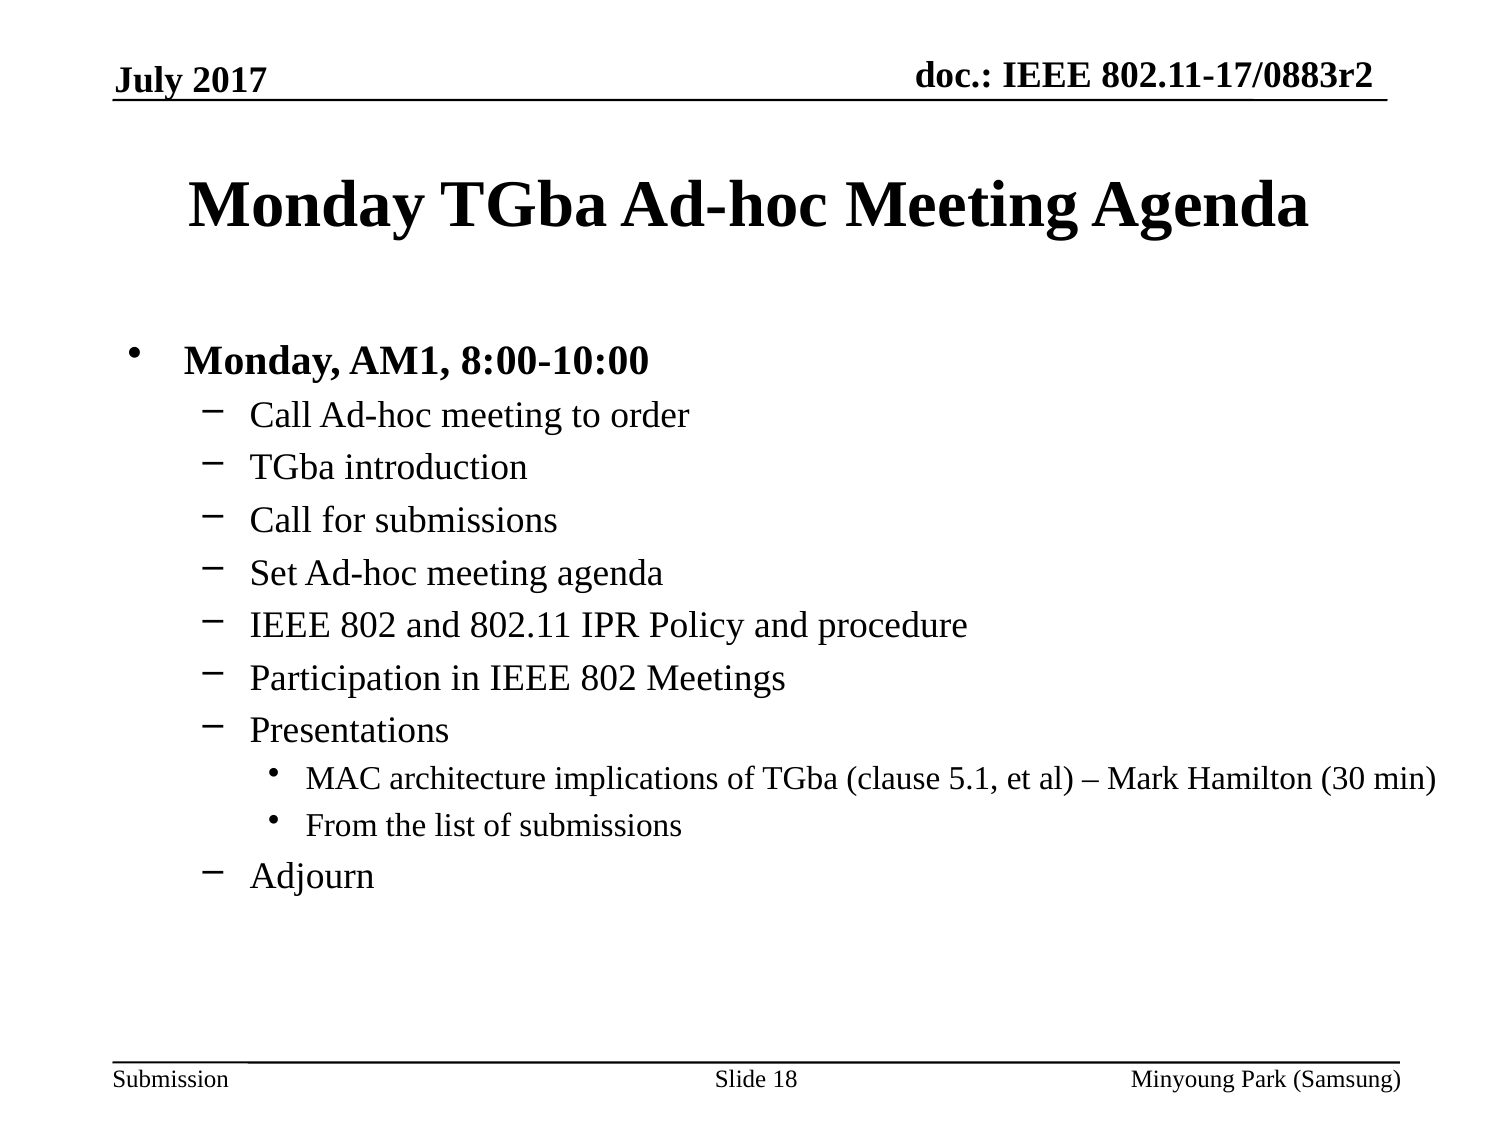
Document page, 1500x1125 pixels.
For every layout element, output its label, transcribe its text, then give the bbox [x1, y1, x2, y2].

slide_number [114, 54, 374, 101]
title Monday TGba Ad-hoc Meeting Agenda [112, 112, 1388, 288]
list Monday, AM1, 8:00-10:00 Call Ad-hoc meeting to order TGba introduction Call for submissions Set Ad-hoc meeting agenda IEEE 802 and 802.11 IPR Policy and procedure Participation in IEEE 802 Meetings Presentations MAC architecture implications of TGba (clause 5.1, et al) – Mark Hamilton (30 min) From the list of submissions Adjourn [112, 324, 1463, 1000]
slide_number Slide 18 [712, 1061, 800, 1093]
footer Minyoung Park (Samsung) [949, 1061, 1402, 1093]
